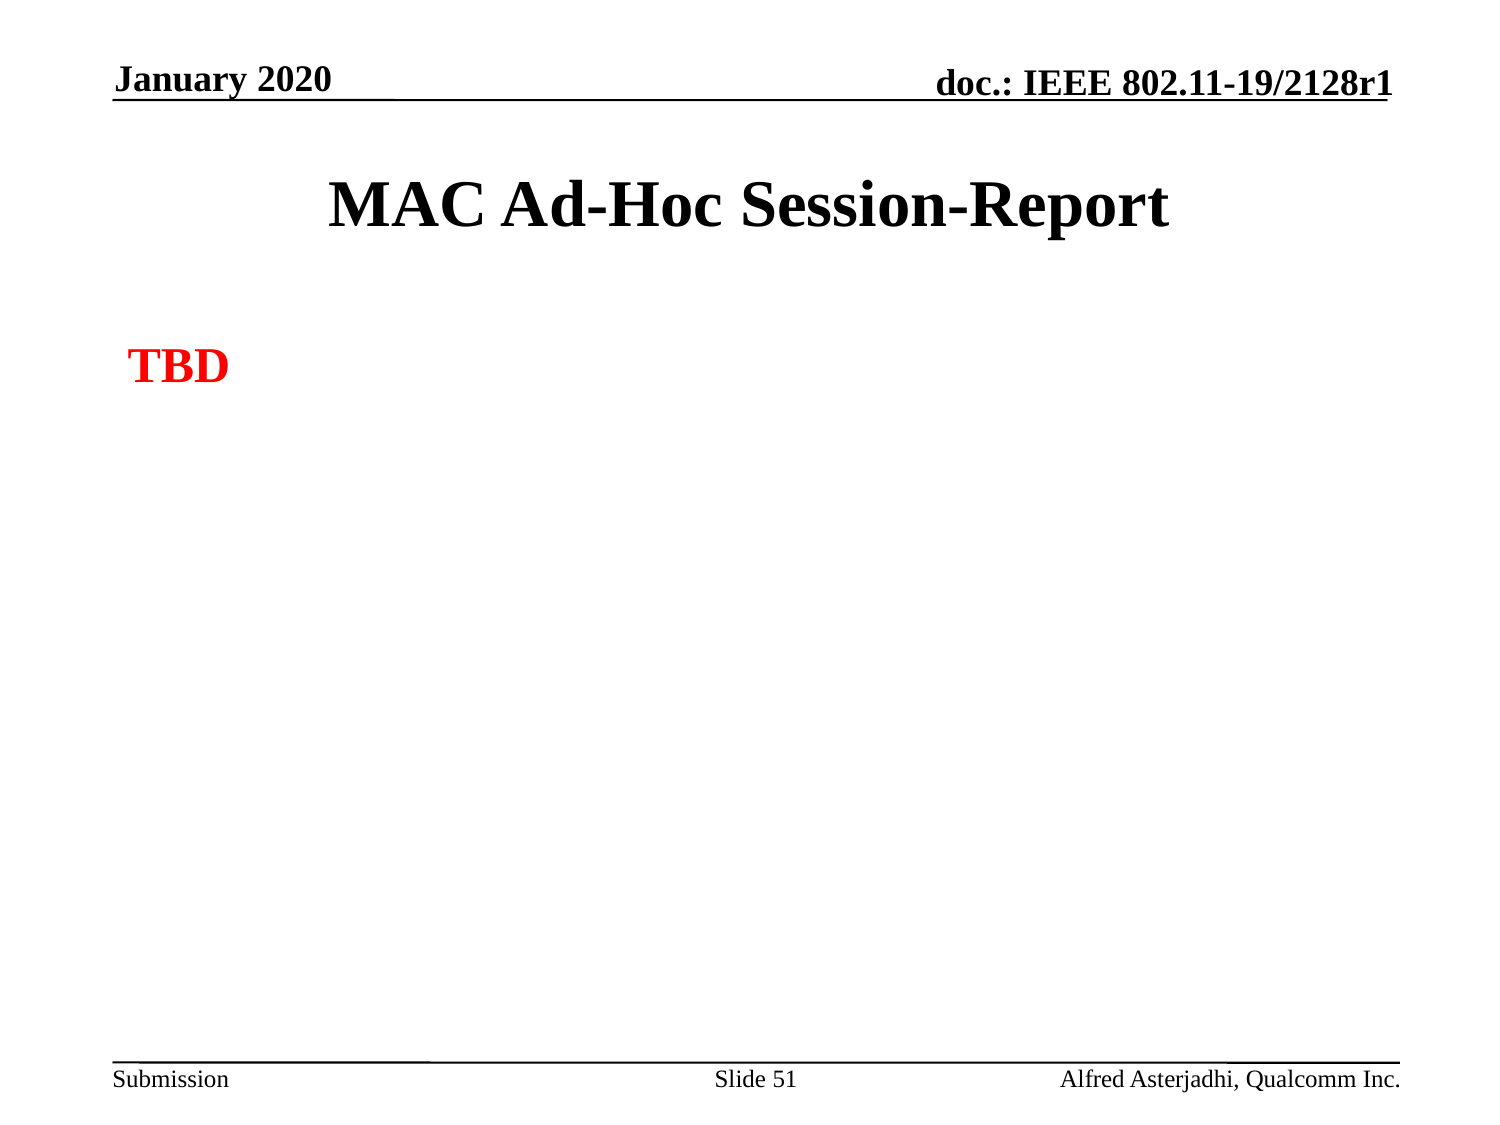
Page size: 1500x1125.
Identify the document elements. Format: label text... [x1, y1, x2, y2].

slide_number Slide 51 [712, 1061, 800, 1123]
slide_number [114, 54, 493, 100]
title MAC Ad-Hoc Session-Report [112, 112, 1388, 288]
footer Alfred Asterjadhi, Qualcomm Inc. [878, 1061, 1402, 1093]
list TBD [112, 324, 1388, 1000]
